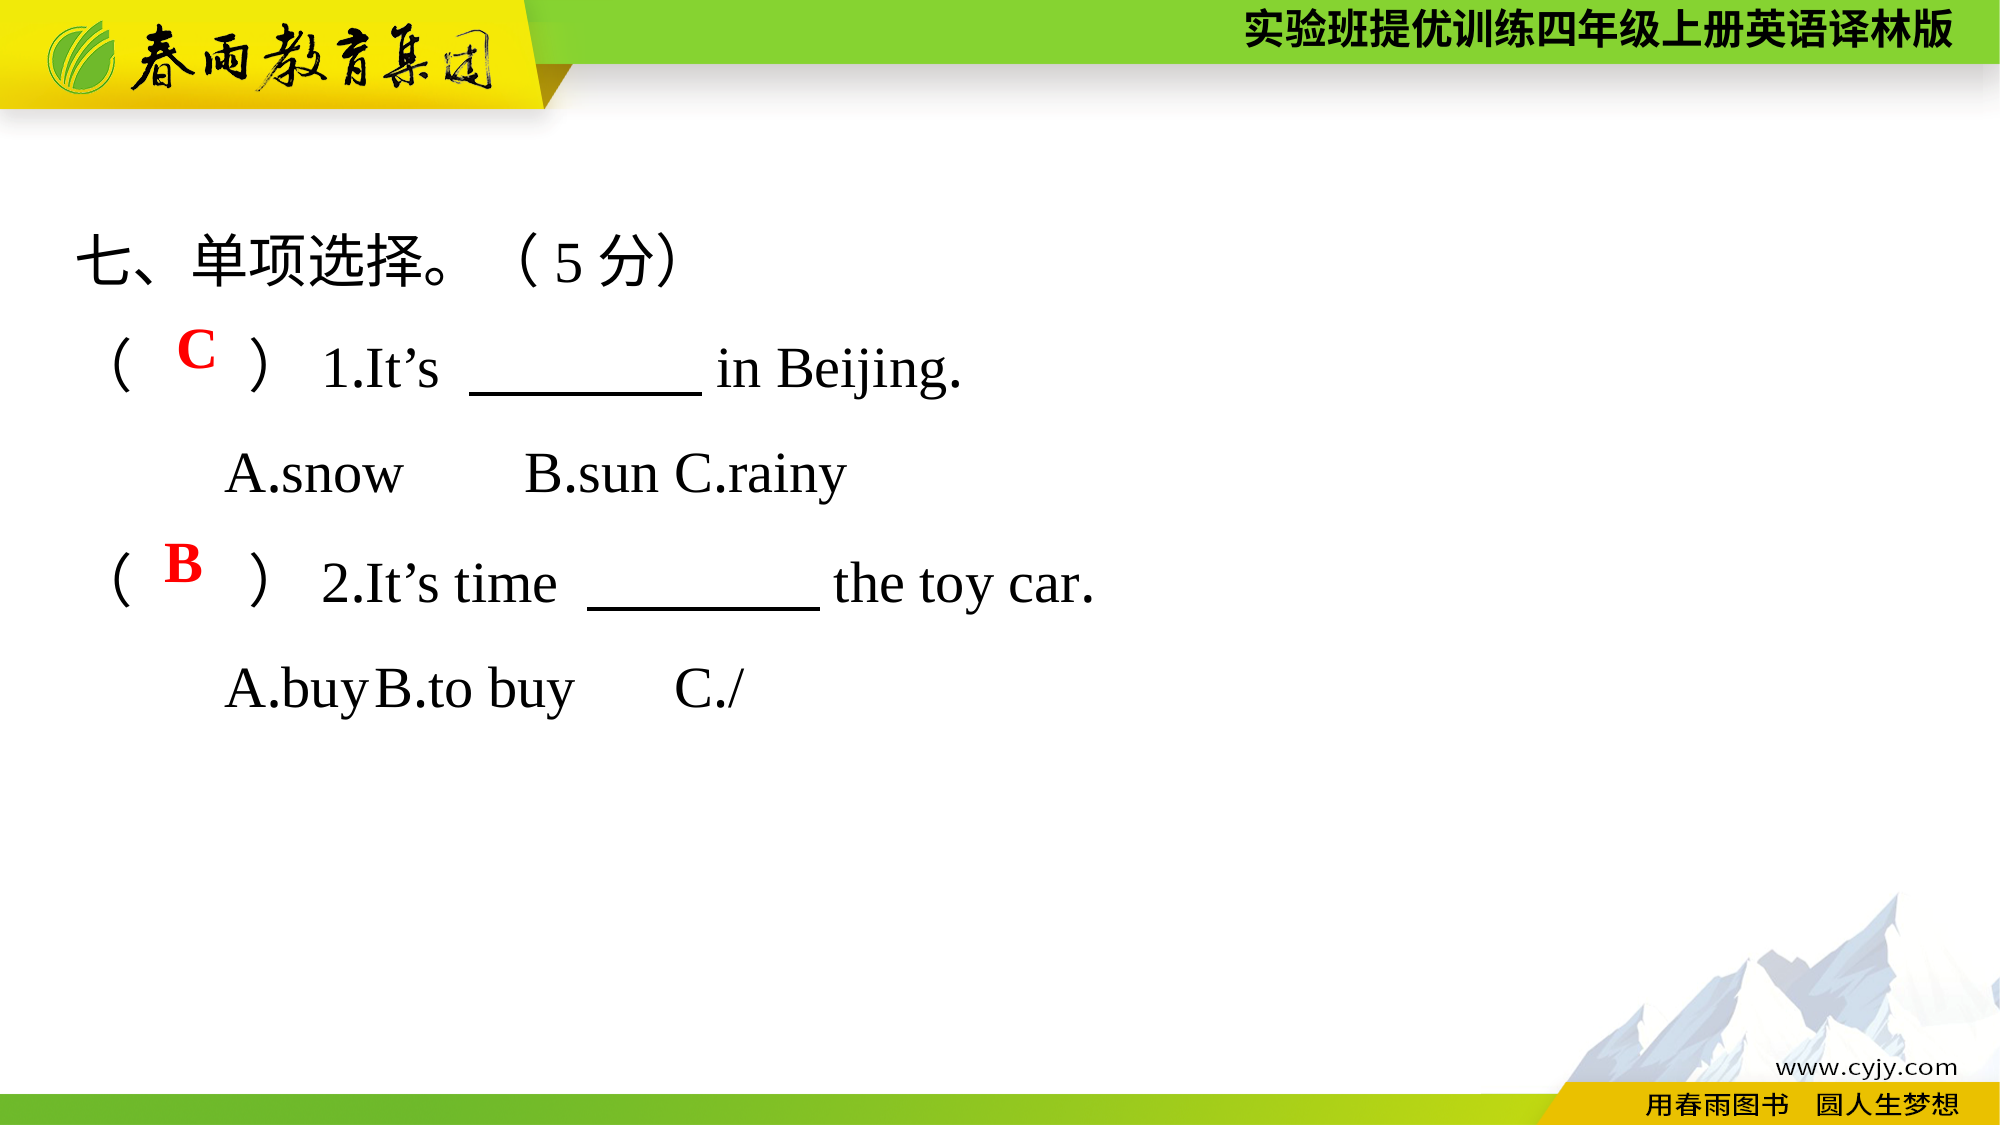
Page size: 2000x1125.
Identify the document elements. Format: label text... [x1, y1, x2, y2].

text_box C [161, 302, 234, 388]
text_box B [149, 517, 219, 602]
list 七、单项选择。（5分） （ ）1.It’s in Beijing. A.snow B.sun C.rainy [59, 181, 1944, 502]
picture [0, 0, 2000, 1125]
text_box （ ）2.It’s time the toy car. A.buy B.to buy C./ [59, 502, 1944, 727]
